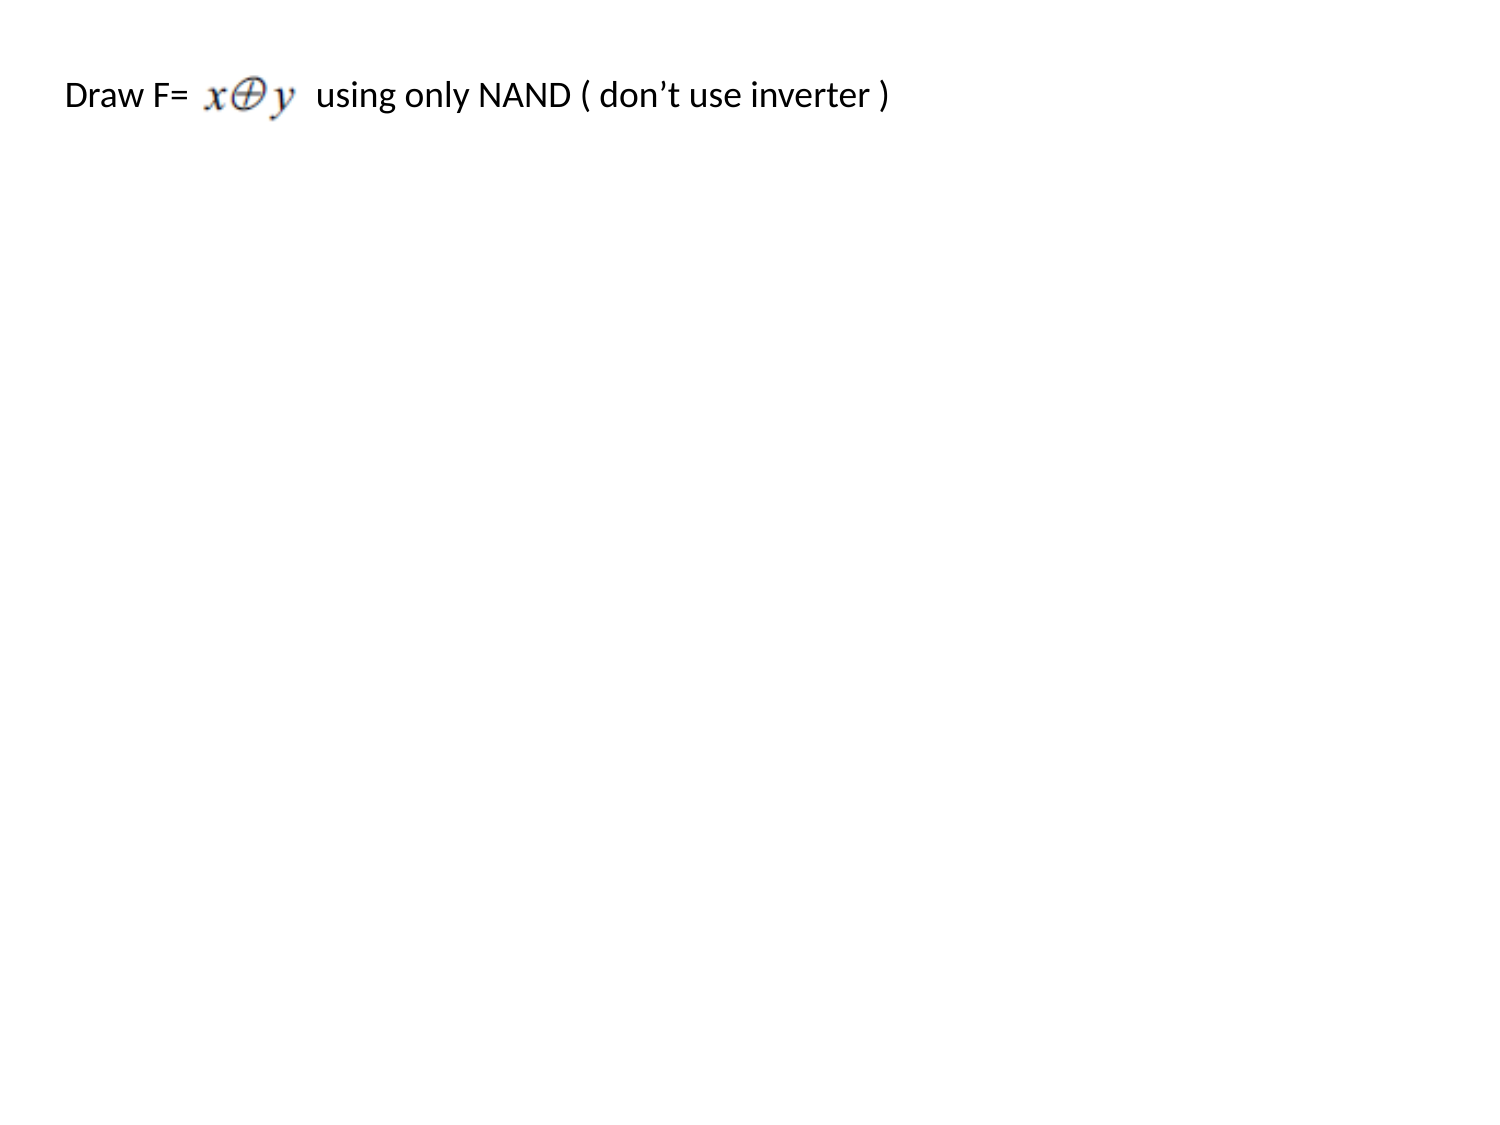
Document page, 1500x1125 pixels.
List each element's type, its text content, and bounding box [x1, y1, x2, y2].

picture [199, 74, 305, 126]
text_box Draw F= using only NAND ( don’t use inverter ) [50, 62, 913, 123]
